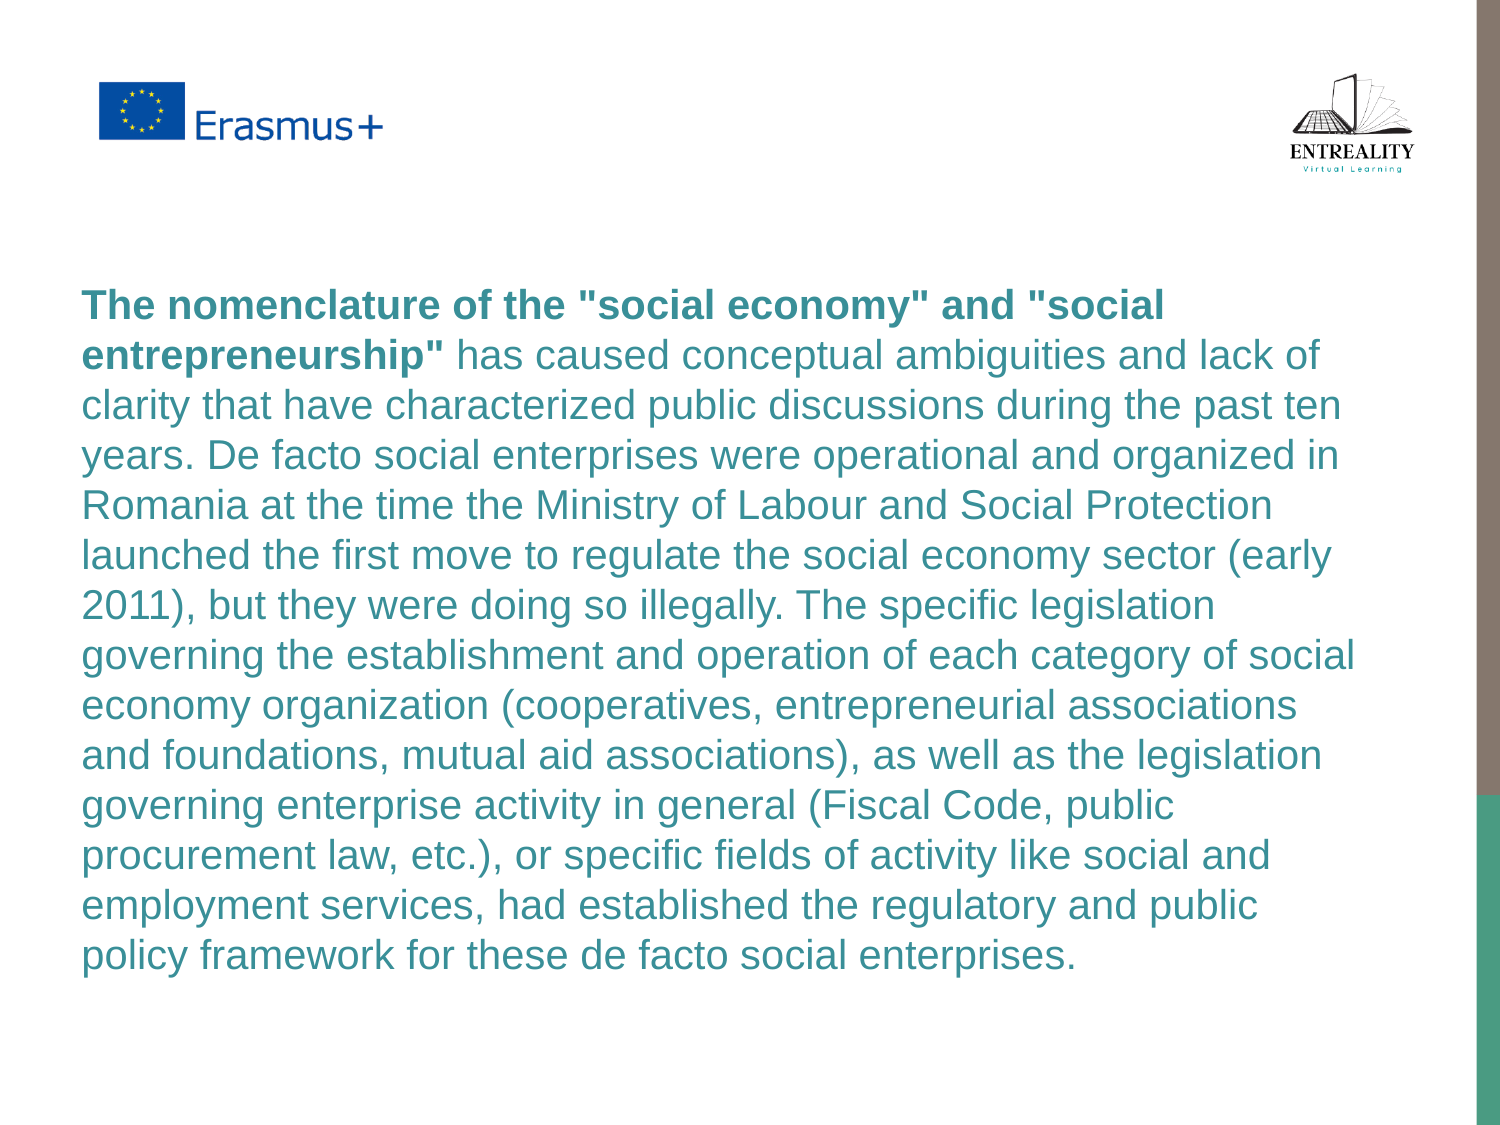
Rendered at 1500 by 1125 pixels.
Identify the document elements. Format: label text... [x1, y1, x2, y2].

picture [1246, 17, 1458, 229]
title The nomenclature of the "social economy" and "social entrepreneurship" has caused conceptual ambiguities and lack of clarity that have characterized public discussions during the past ten years. De facto social enterprises were operational and organized in Romania at the time the Ministry of Labour and Social Protection launched the first move to regulate the social economy sector (early 2011), but they were doing so illegally. The specific legislation governing the establishment and operation of each category of social economy organization (cooperatives, entrepreneurial associations and foundations, mutual aid associations), as well as the legislation governing enterprise activity in general (Fiscal Code, public procurement law, etc.), or specific fields of activity like social and employment services, had established the regulatory and public policy framework for these de facto social enterprises. [66, 343, 1391, 1063]
picture [81, 64, 399, 156]
